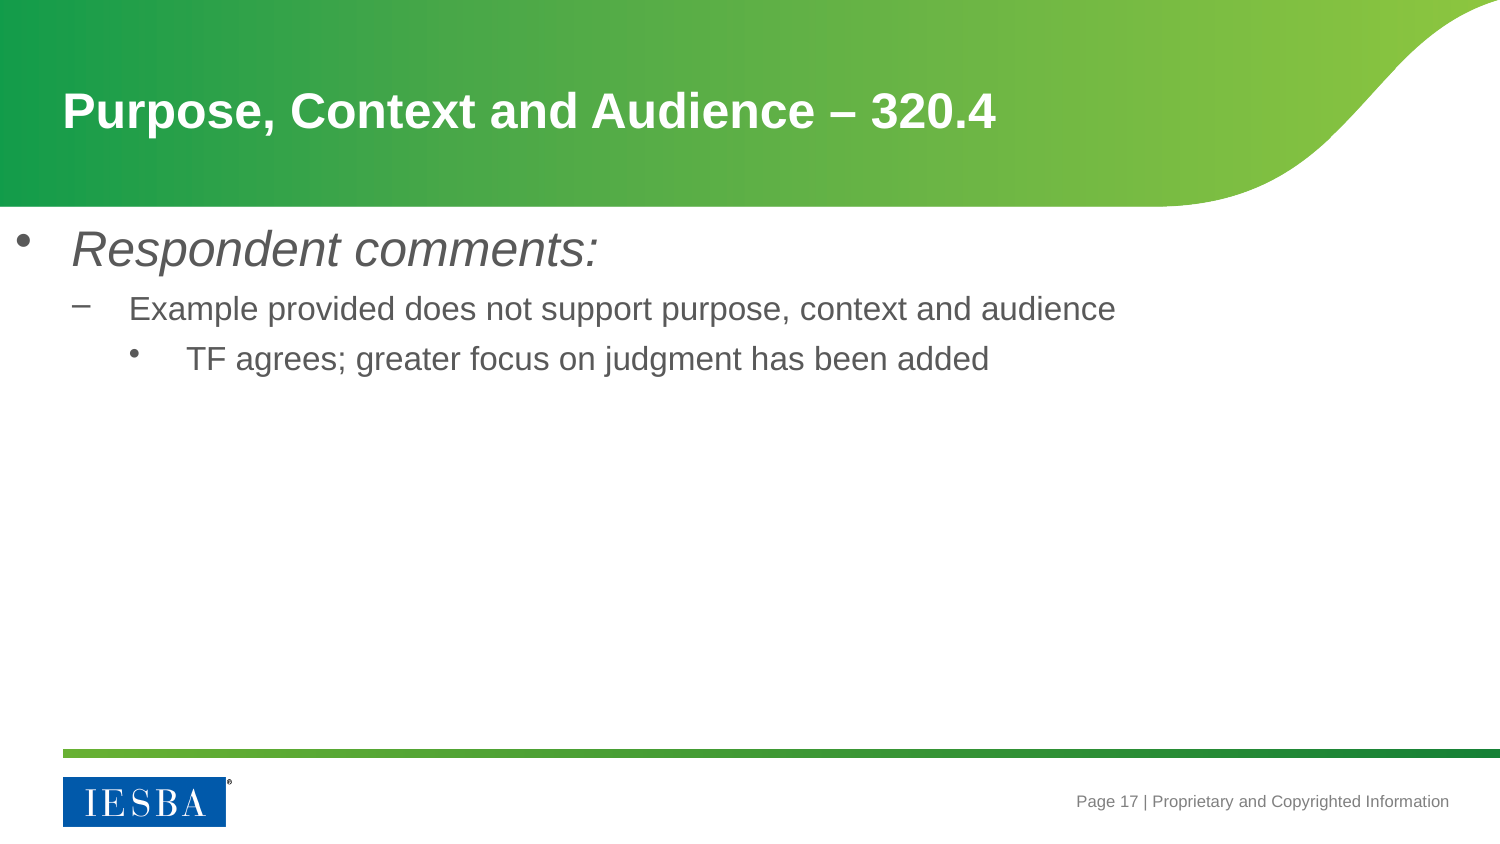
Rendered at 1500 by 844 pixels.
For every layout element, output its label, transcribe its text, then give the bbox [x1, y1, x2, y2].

picture [0, 0, 1500, 207]
list Respondent comments: Example provided does not support purpose, context and audience TF agrees; greater focus on judgment has been added [0, 209, 1500, 747]
title Purpose, Context and Audience – 320.4 [62, 75, 1300, 142]
picture [63, 777, 232, 827]
